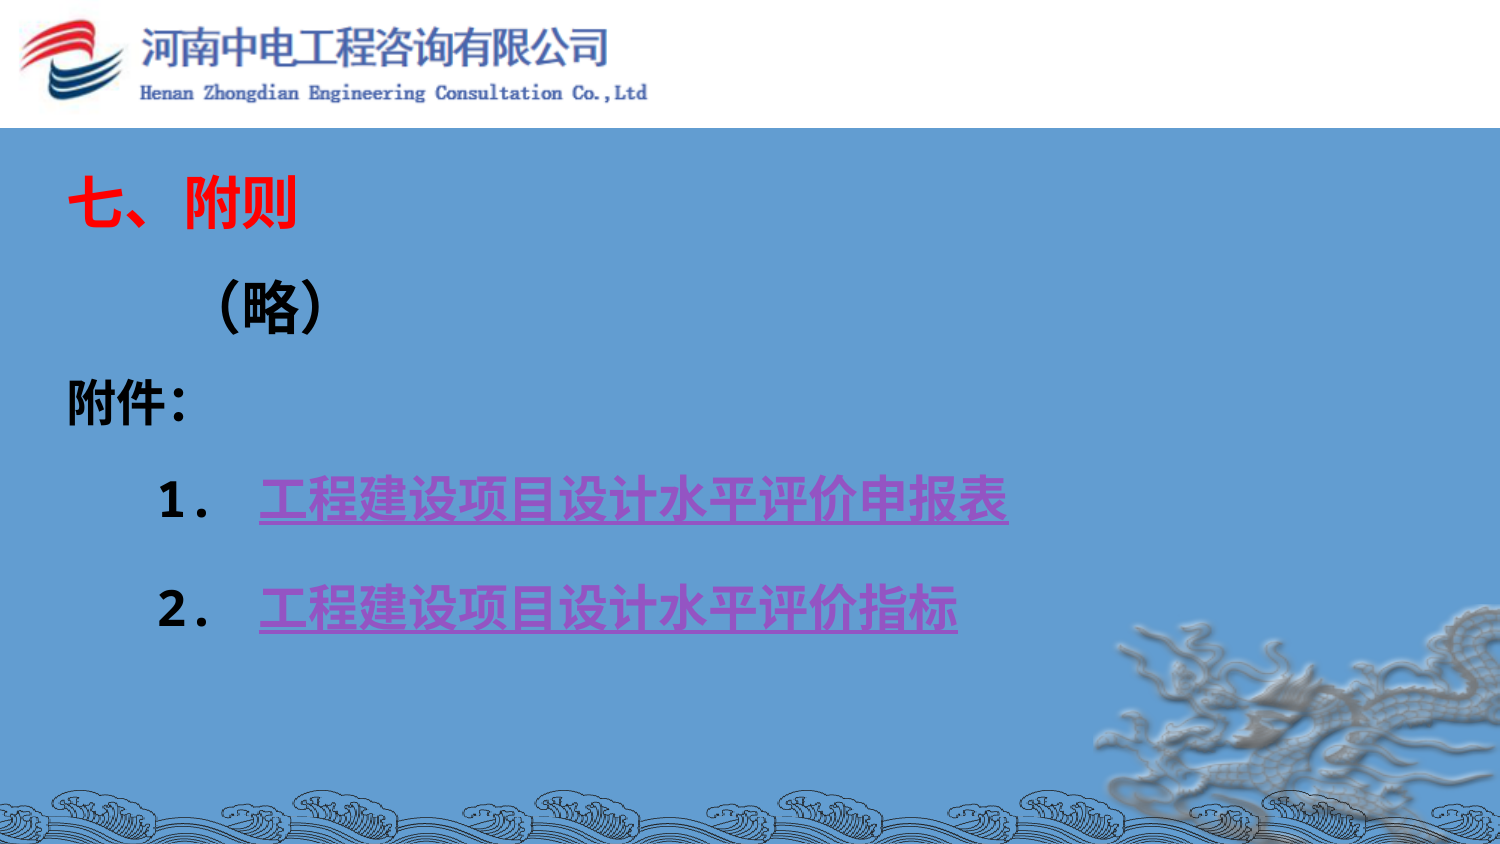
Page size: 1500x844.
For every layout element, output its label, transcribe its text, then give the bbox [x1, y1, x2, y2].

picture [0, 0, 1500, 129]
text_box 七、附则 （略） 附件： 1. 工程建设项目设计水平评价申报表 2. 工程建设项目设计水平评价指标 [51, 158, 1354, 657]
